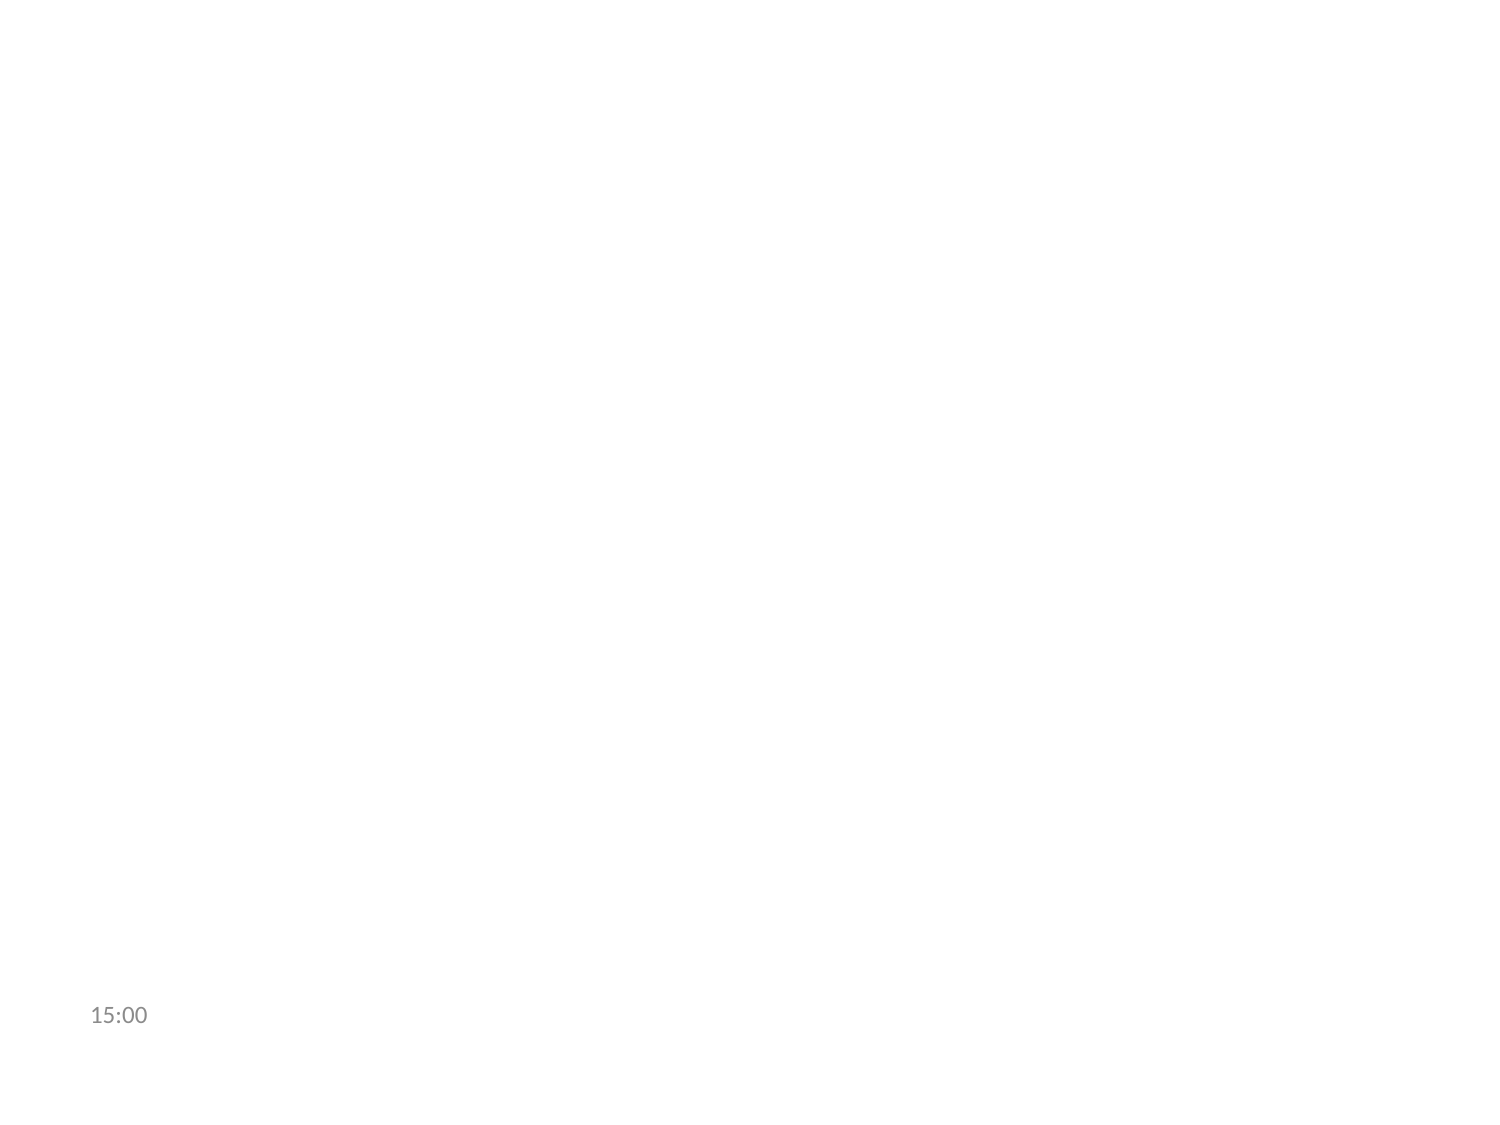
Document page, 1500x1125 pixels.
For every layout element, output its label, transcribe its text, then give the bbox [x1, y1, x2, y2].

text_box 15:35 [75, 983, 425, 1044]
